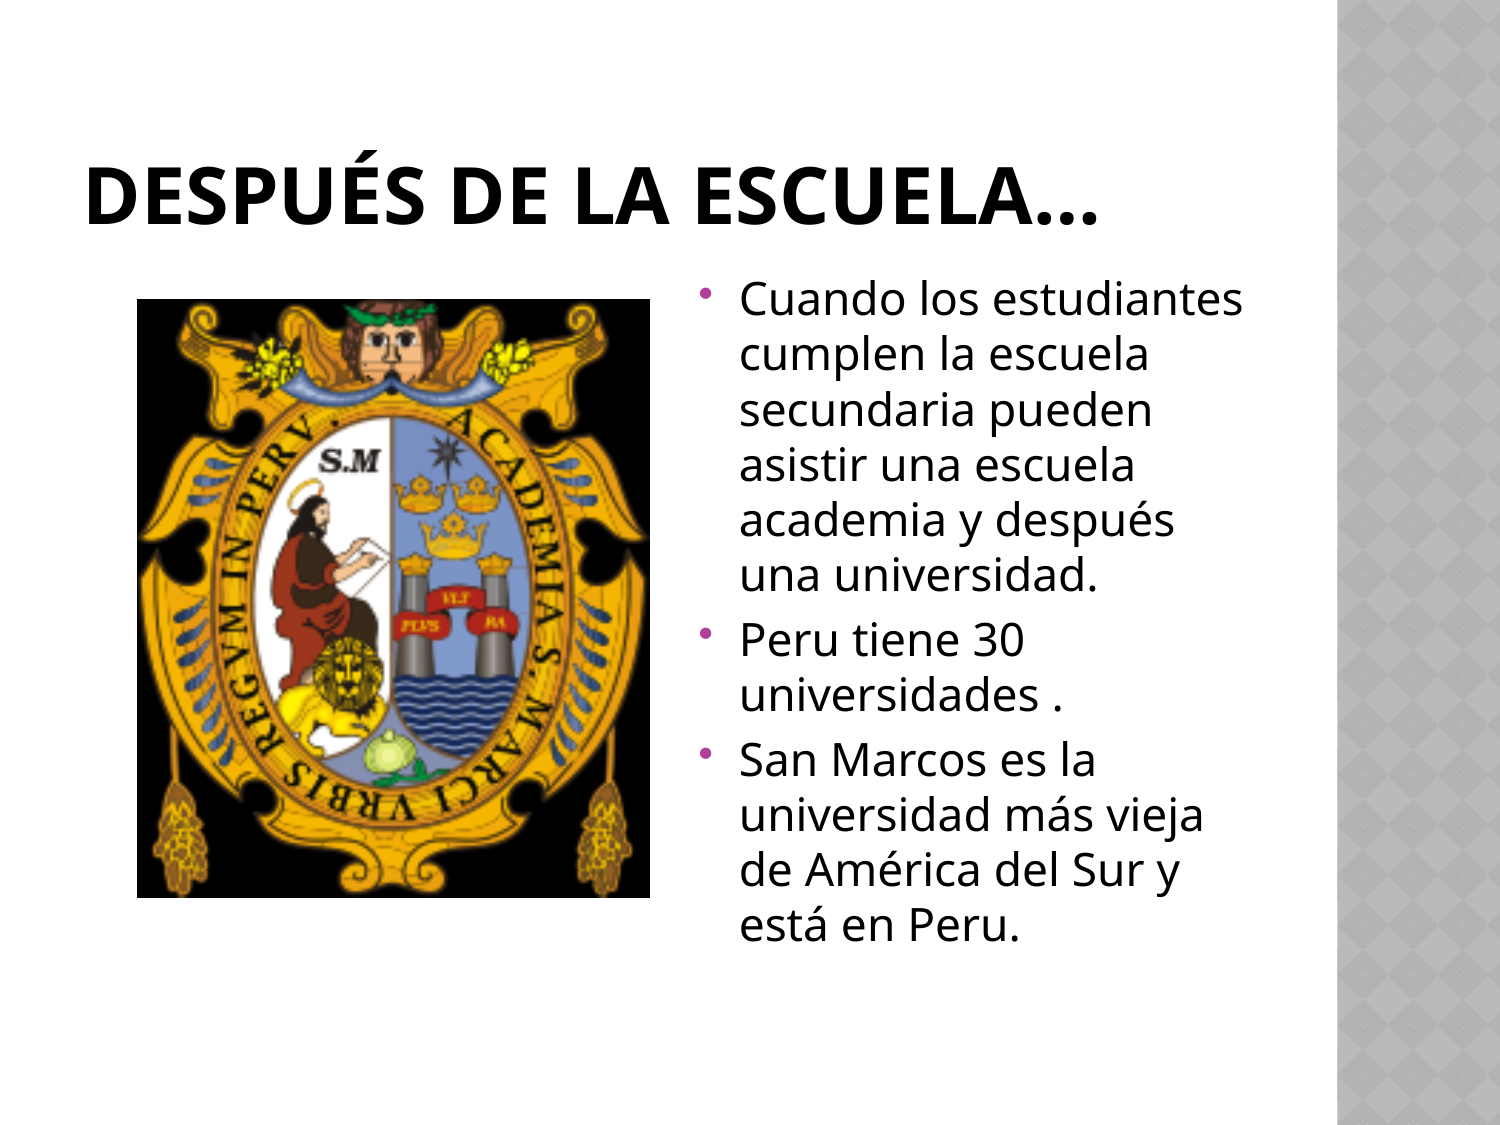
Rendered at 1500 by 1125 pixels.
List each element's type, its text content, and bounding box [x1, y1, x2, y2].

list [136, 299, 651, 899]
title Después de la escuela… [75, 52, 1263, 240]
list Cuando los estudiantes cumplen la escuela secundaria pueden asistir una escuela academia y después una universidad. Peru tiene 30 universidades . San Marcos es la universidad más vieja de América del Sur y está en Peru. [685, 262, 1263, 1005]
